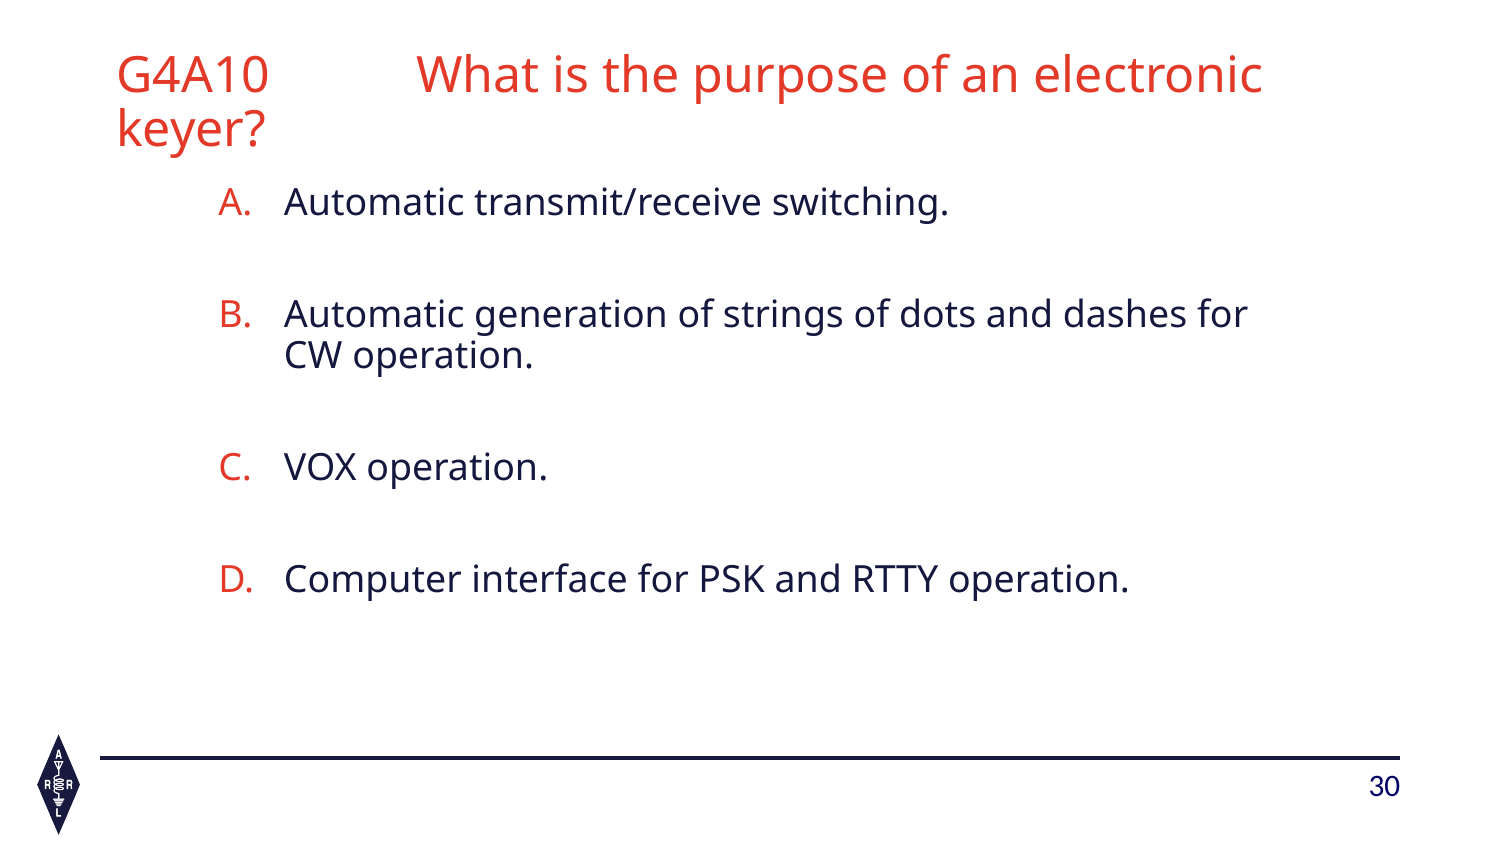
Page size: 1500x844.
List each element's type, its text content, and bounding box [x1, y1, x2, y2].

list Automatic transmit/receive switching. Automatic generation of strings of dots and dashes for CW operation. VOX operation. Computer interface for PSK and RTTY operation. [218, 177, 1282, 762]
title G4A10 What is the purpose of an electronic keyer? [115, 42, 1384, 143]
picture [37, 734, 80, 835]
slide_number 30 [1302, 761, 1400, 807]
